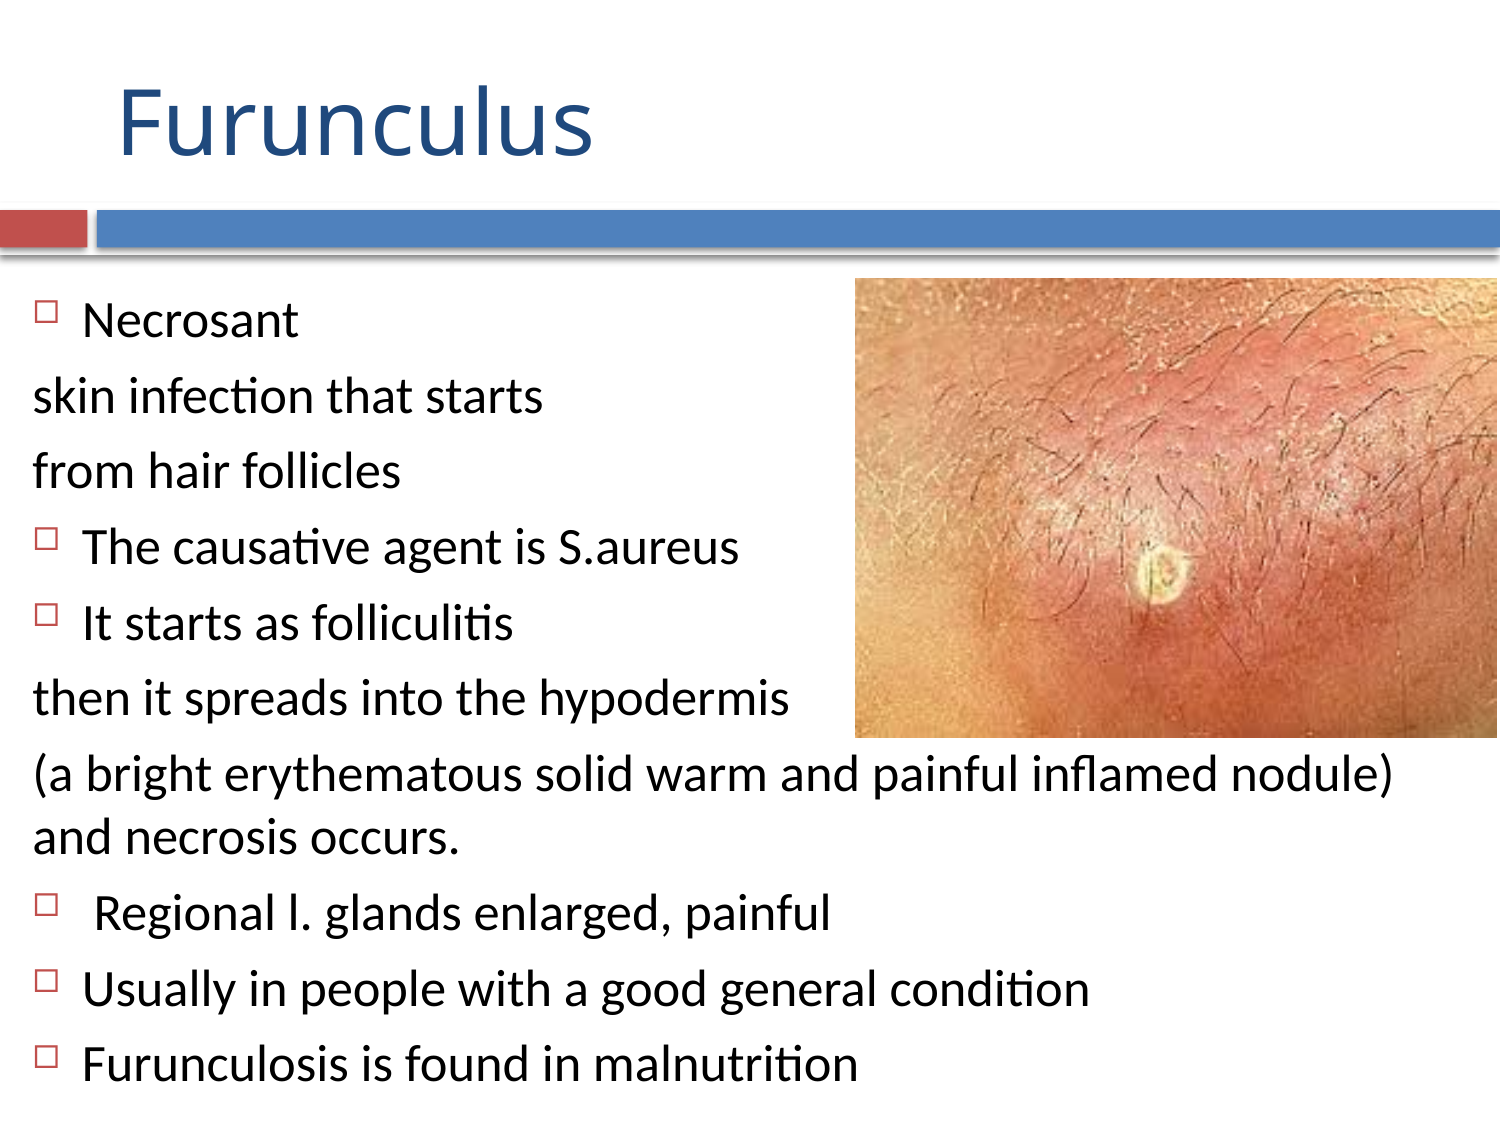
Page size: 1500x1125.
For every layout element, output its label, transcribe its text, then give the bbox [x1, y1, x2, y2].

title Furunculus [100, 37, 1438, 200]
list Necrosant skin infection that starts from hair follicles The causative agent is S.aureus It starts as folliculitis then it spreads into the hypodermis (a bright erythematous solid warm and painful inflamed nodule) and necrosis occurs. Regional l. glands enlarged, painful Usually in people with a good general condition Furunculosis is found in malnutrition [17, 277, 1500, 1106]
picture [855, 277, 1497, 738]
